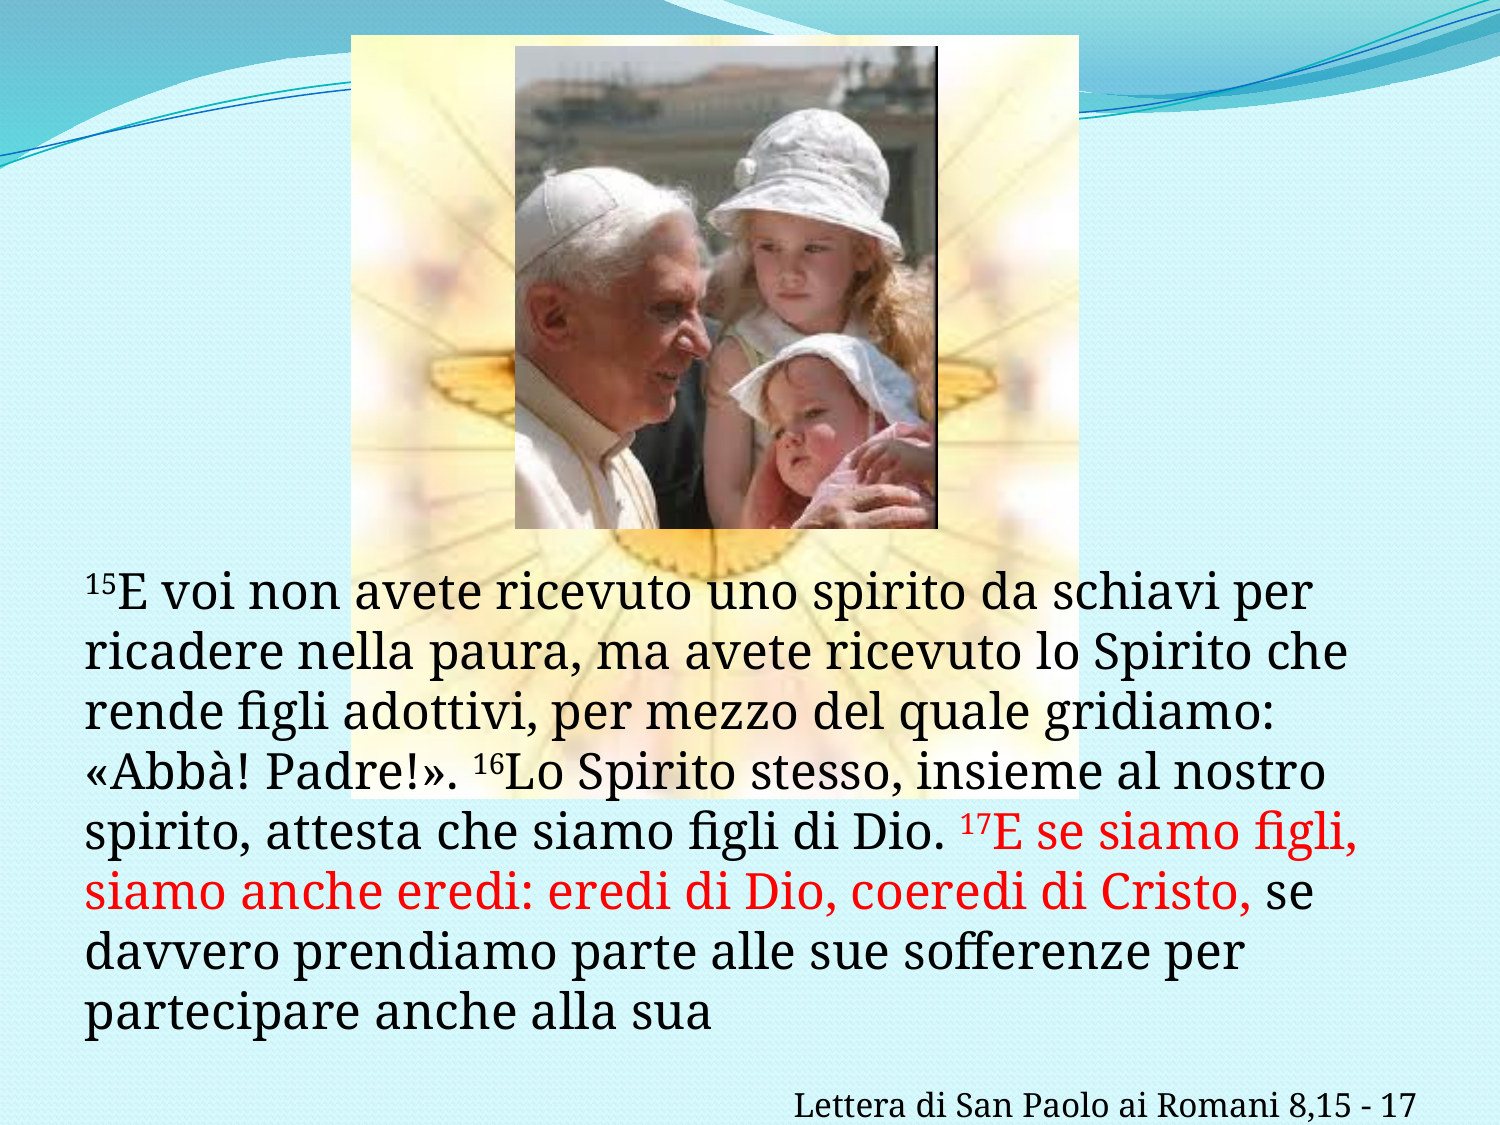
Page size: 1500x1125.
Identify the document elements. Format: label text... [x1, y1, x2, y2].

picture [351, 34, 1079, 799]
text_box 15E voi non avete ricevuto uno spirito da schiavi per ricadere nella paura, ma avete ricevuto lo Spirito che rende figli adottivi, per mezzo del quale gridiamo: «Abbà! Padre!». 16Lo Spirito stesso, insieme al nostro spirito, attesta che siamo figli di Dio. 17E se siamo figli, siamo anche eredi: eredi di Dio, coeredi di Cristo, se davvero prendiamo parte alle sue sofferenze per partecipare anche alla sua Lettera di San Paolo ai Romani 8,15 - 17 [70, 492, 1442, 1125]
